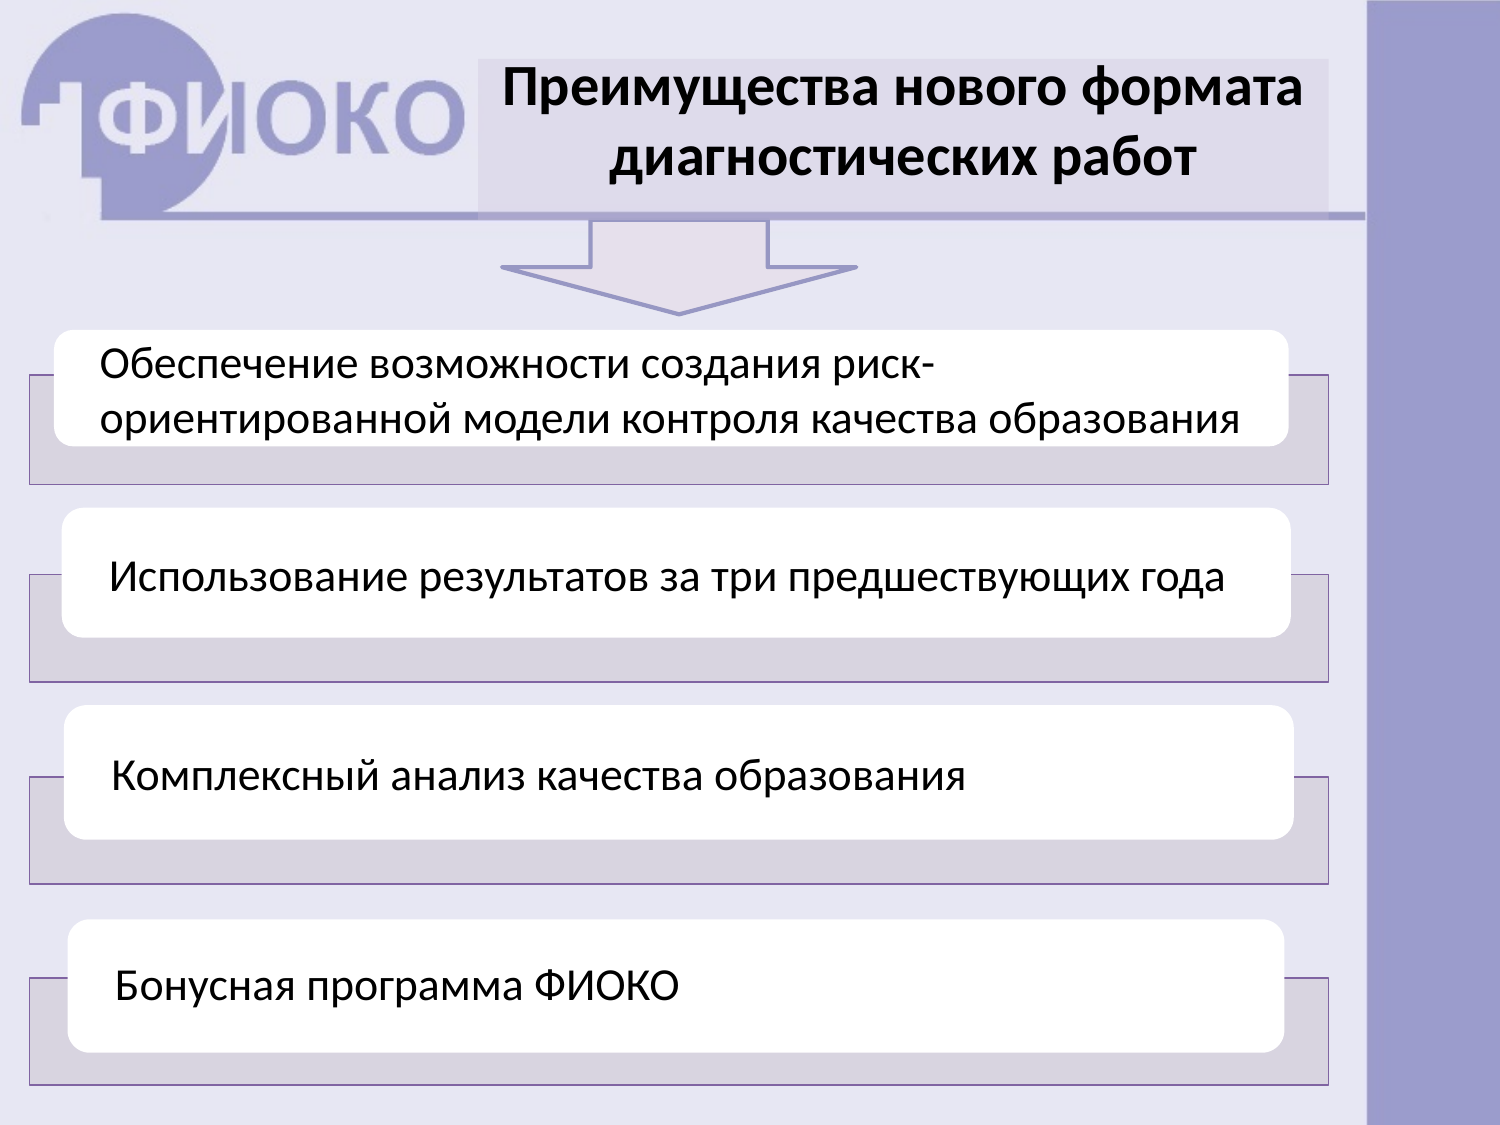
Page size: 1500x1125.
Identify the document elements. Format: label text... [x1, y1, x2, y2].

text_box [499, 222, 859, 308]
picture [0, 0, 1500, 1125]
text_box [29, 309, 1329, 1097]
text_box Преимущества нового формата диагностических работ [476, 57, 1331, 222]
